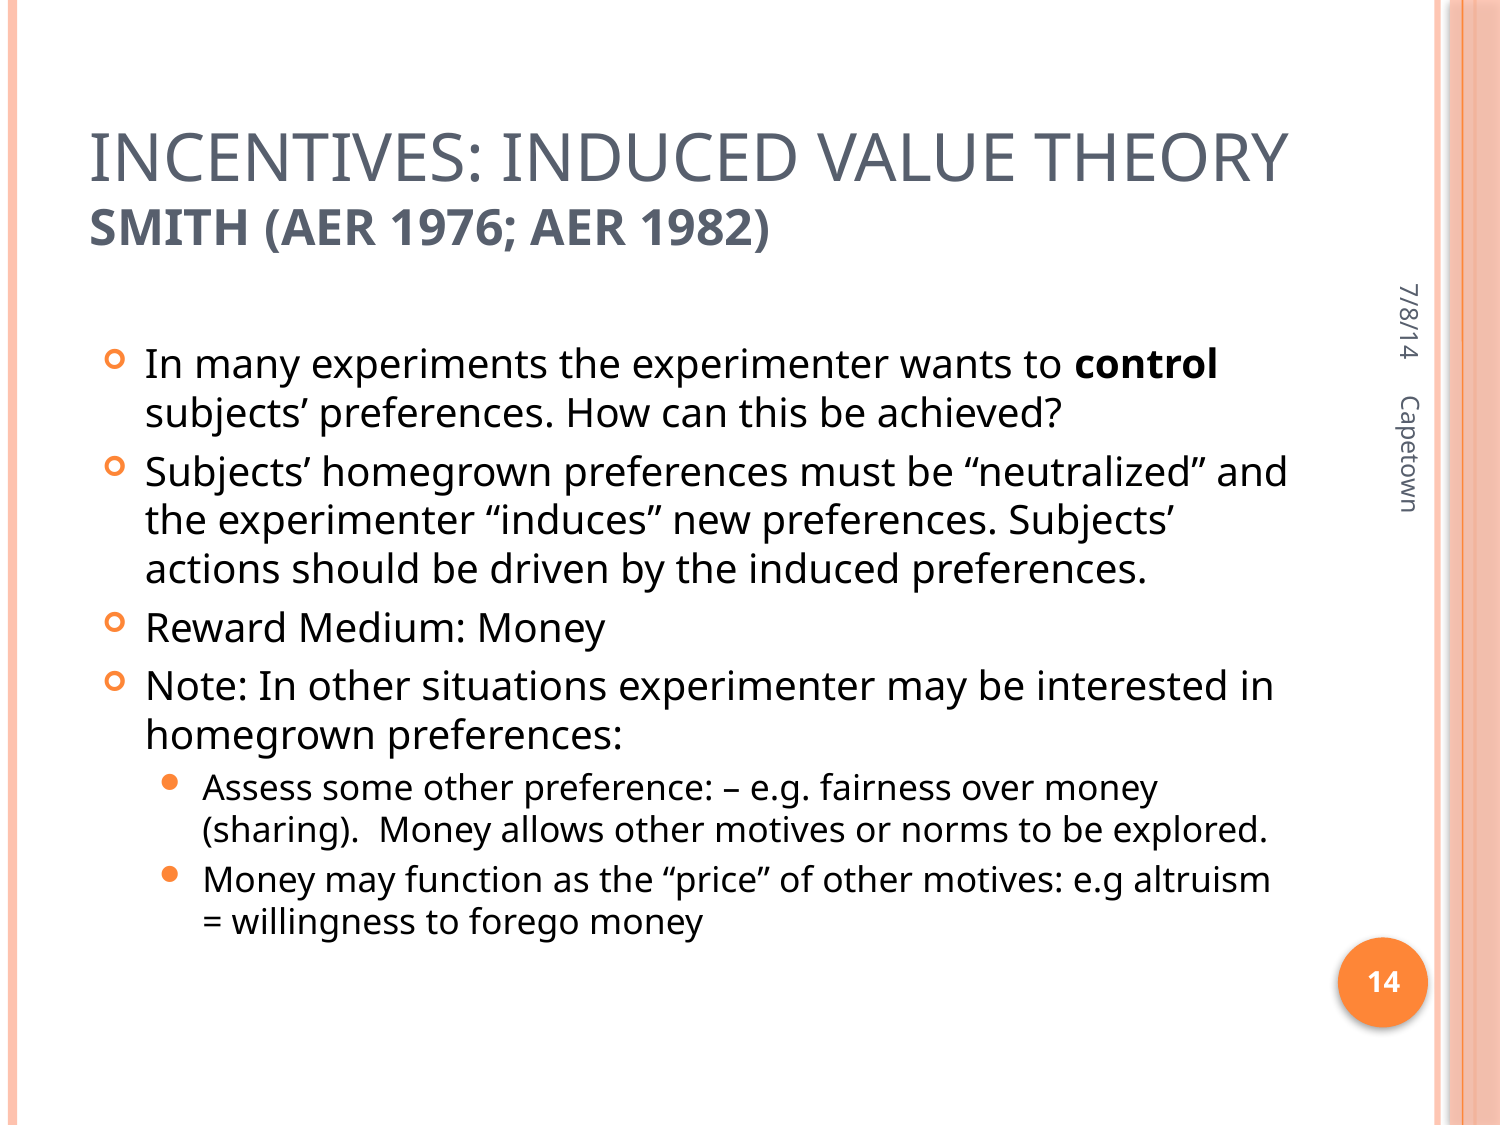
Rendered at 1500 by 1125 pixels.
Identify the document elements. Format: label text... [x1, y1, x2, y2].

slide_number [1378, 43, 1442, 374]
footer Capetown [1379, 380, 1440, 906]
title Incentives: Induced Value Theory Smith (AER 1976; AER 1982) [75, 75, 1378, 263]
slide_number 14 [1333, 940, 1434, 1027]
list In many experiments the experimenter wants to control subjects’ preferences. How can this be achieved? Subjects’ homegrown preferences must be “neutralized” and the experimenter “induces” new preferences. Subjects’ actions should be driven by the induced preferences. Reward Medium: Money Note: In other situations experimenter may be interested in homegrown preferences: Assess some other preference: – e.g. fairness over money (sharing). Money allows other motives or norms to be explored. Money may function as the “price” of other motives: e.g altruism = willingness to forego money [87, 331, 1313, 1013]
